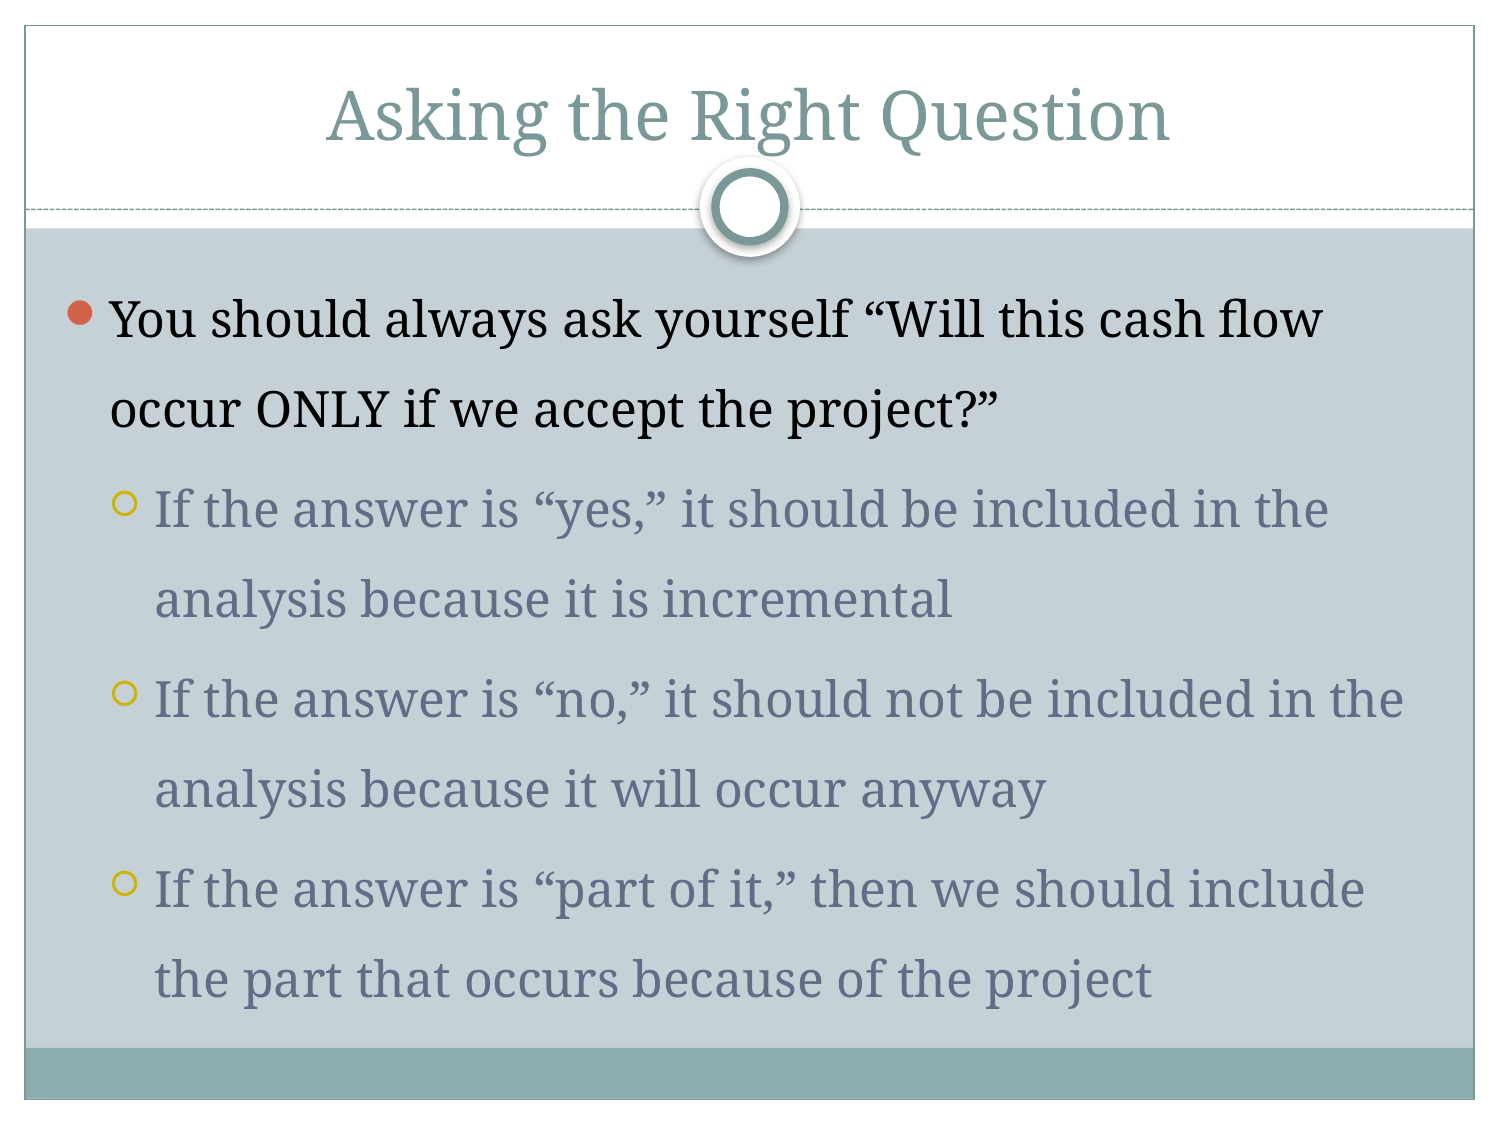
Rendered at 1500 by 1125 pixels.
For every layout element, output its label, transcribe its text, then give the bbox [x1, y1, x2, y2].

title Asking the Right Question [49, 37, 1450, 162]
list You should always ask yourself “Will this cash flow occur ONLY if we accept the project?” If the answer is “yes,” it should be included in the analysis because it is incremental If the answer is “no,” it should not be included in the analysis because it will occur anyway If the answer is “part of it,” then we should include the part that occurs because of the project [49, 250, 1445, 1075]
